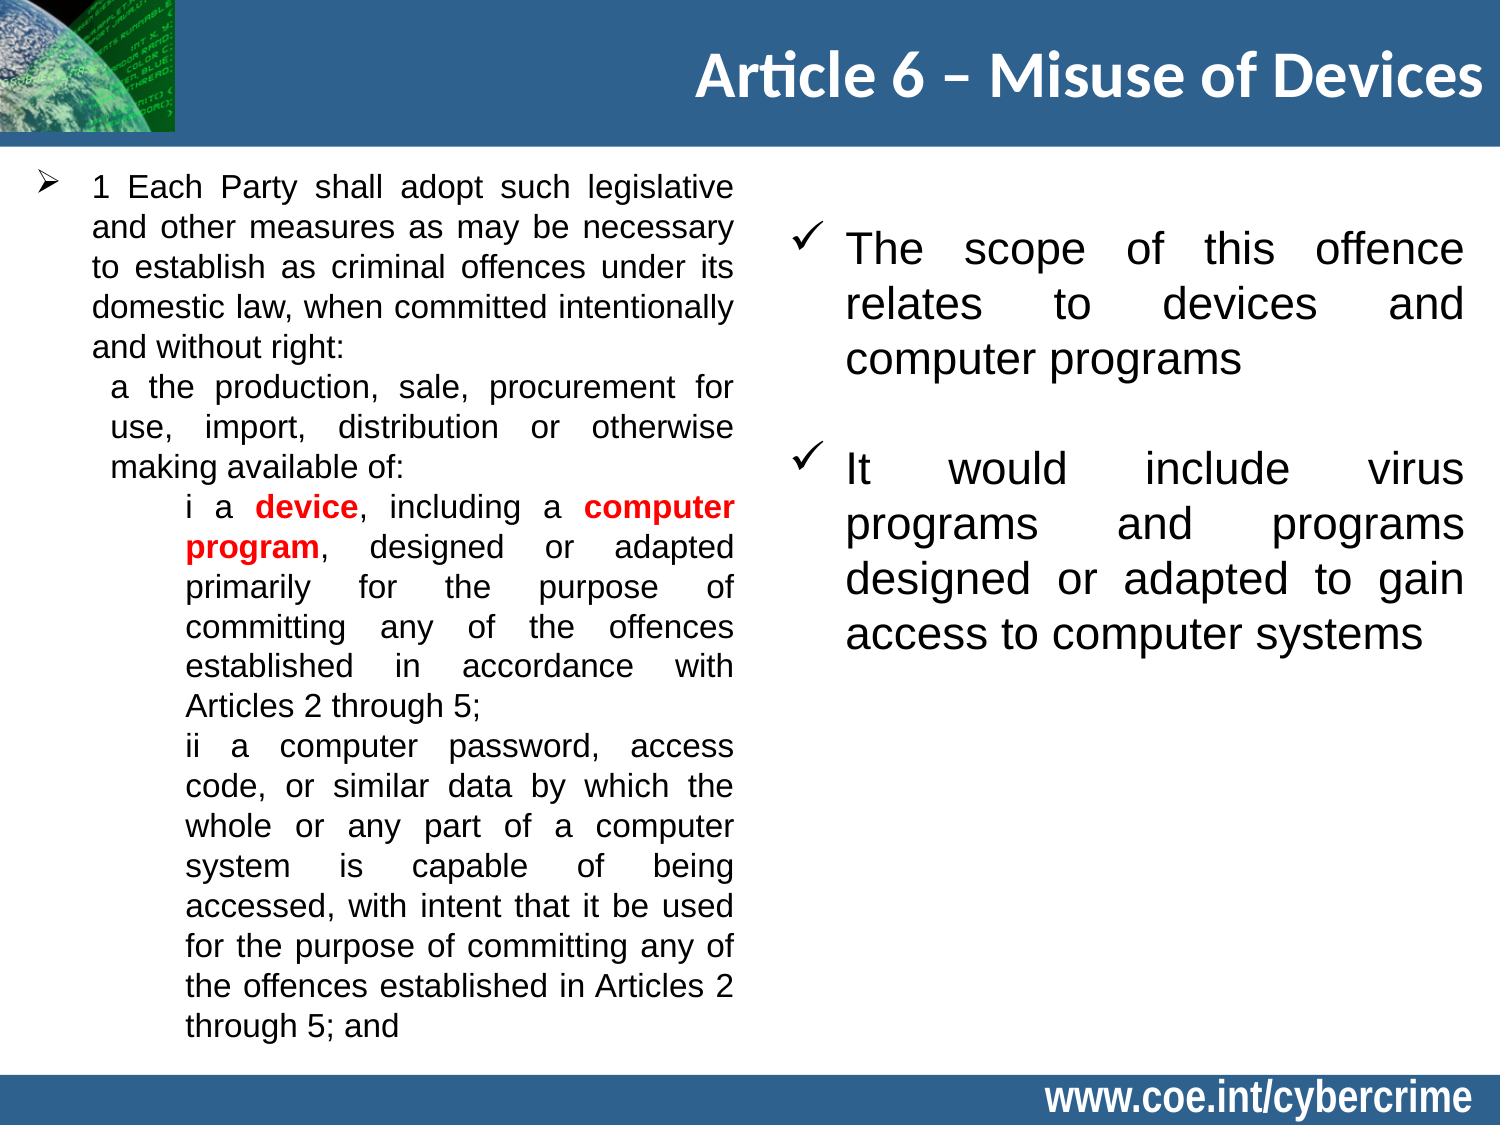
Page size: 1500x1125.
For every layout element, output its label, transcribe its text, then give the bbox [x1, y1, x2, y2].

text_box The scope of this offence relates to devices and computer programs It would include virus programs and programs designed or adapted to gain access to computer systems [774, 211, 1480, 666]
picture [0, 0, 175, 132]
text_box [0, 1073, 1030, 1125]
text_box 1 Each Party shall adopt such legislative and other measures as may be necessary to establish as criminal offences under its domestic law, when committed intentionally and without right: a the production, sale, procurement for use, import, distribution or otherwise making available of: i a device, including a computer program, designed or adapted primarily for the purpose of committing any of the offences established in accordance with Articles 2 through 5; ii a computer password, access code, or similar data by which the whole or any part of a computer system is capable of being accessed, with intent that it be used for the purpose of committing any of the offences established in Articles 2 through 5; and [20, 158, 750, 1052]
text_box www.coe.int/cybercrime [1030, 1059, 1500, 1125]
text_box Article 6 – Misuse of Devices [0, 0, 1500, 149]
